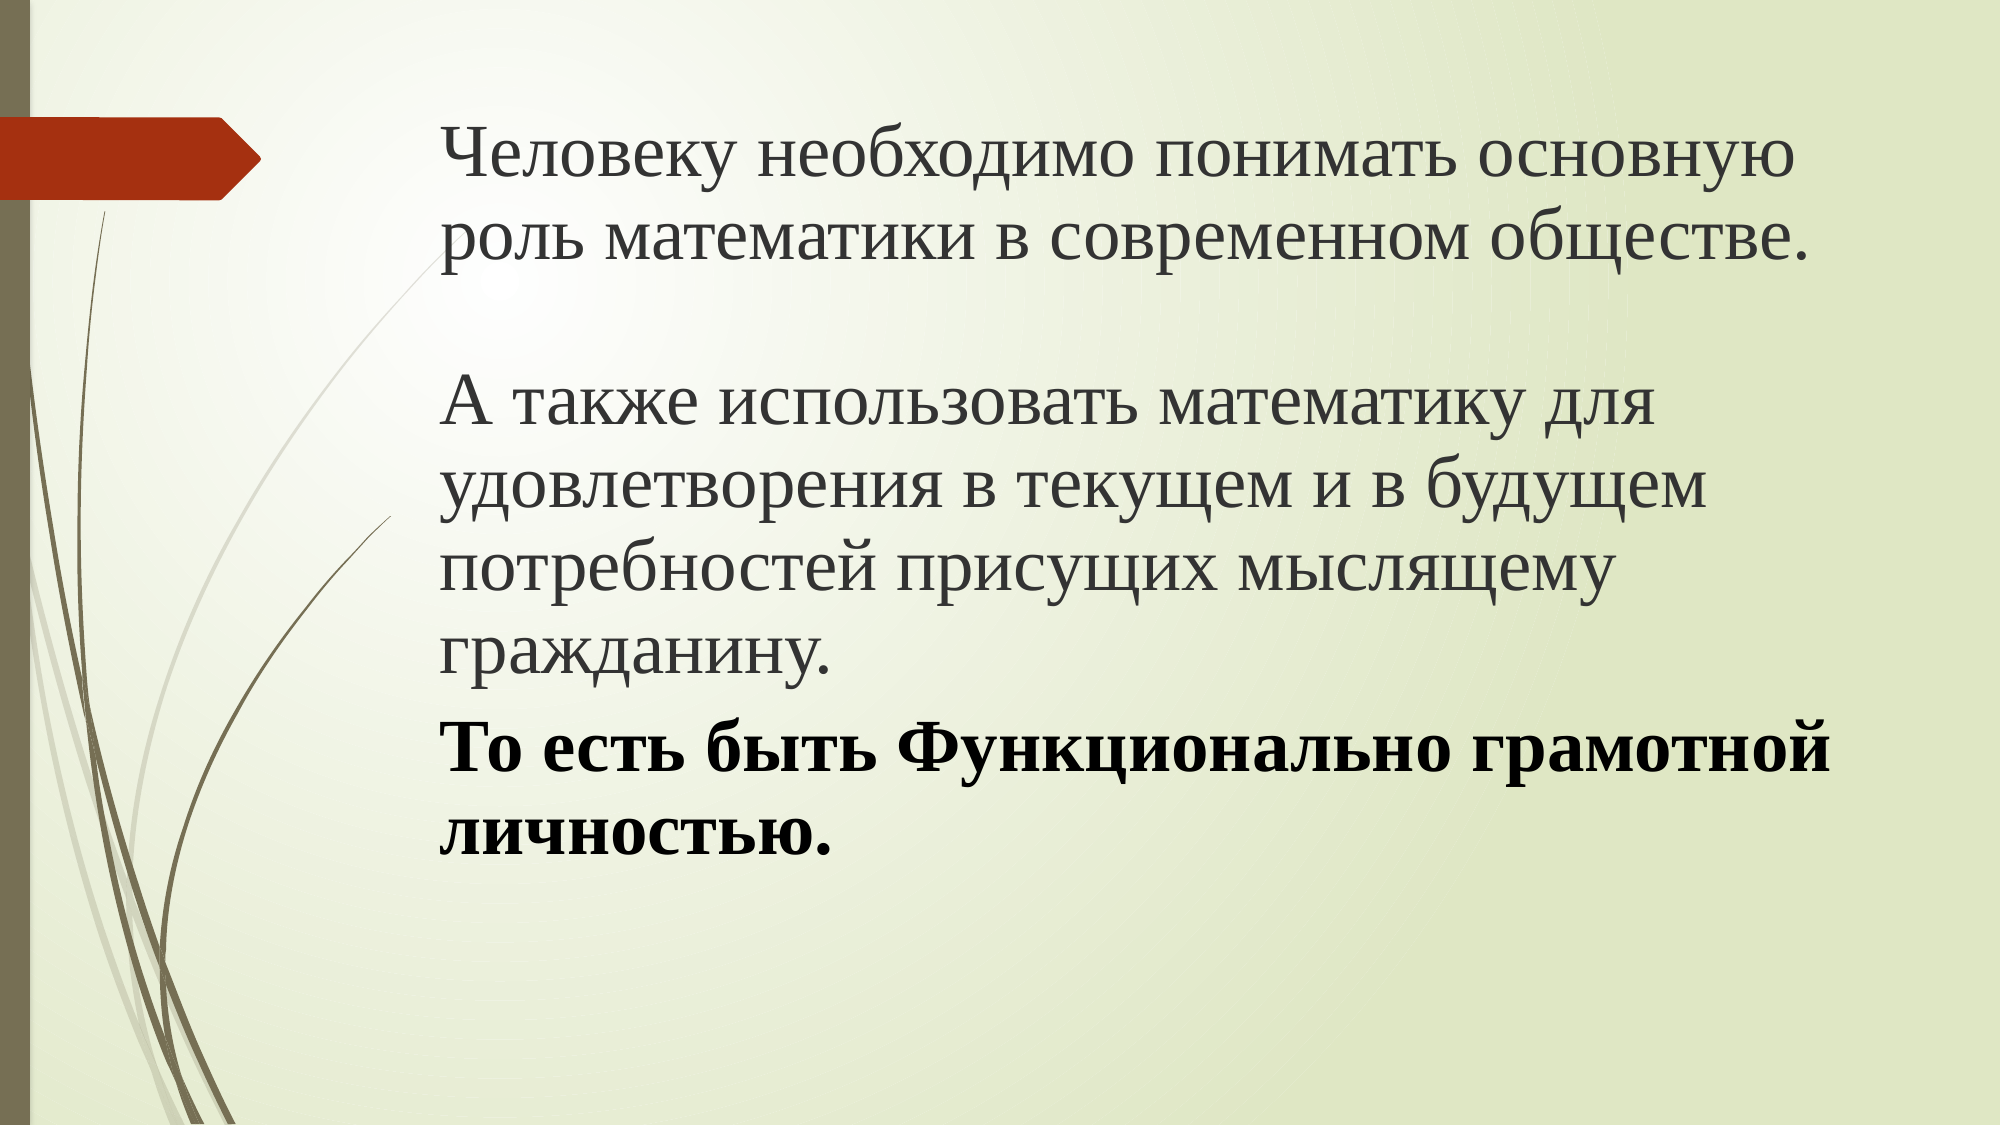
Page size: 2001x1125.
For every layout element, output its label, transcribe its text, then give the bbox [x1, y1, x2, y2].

title Человеку необходимо понимать основную роль математики в современном обществе. [425, 102, 1888, 313]
list А также использовать математику для удовлетворения в текущем и в будущем потребностей присущих мыслящему гражданину. То есть быть Функционально грамотной личностью. [424, 350, 1888, 970]
